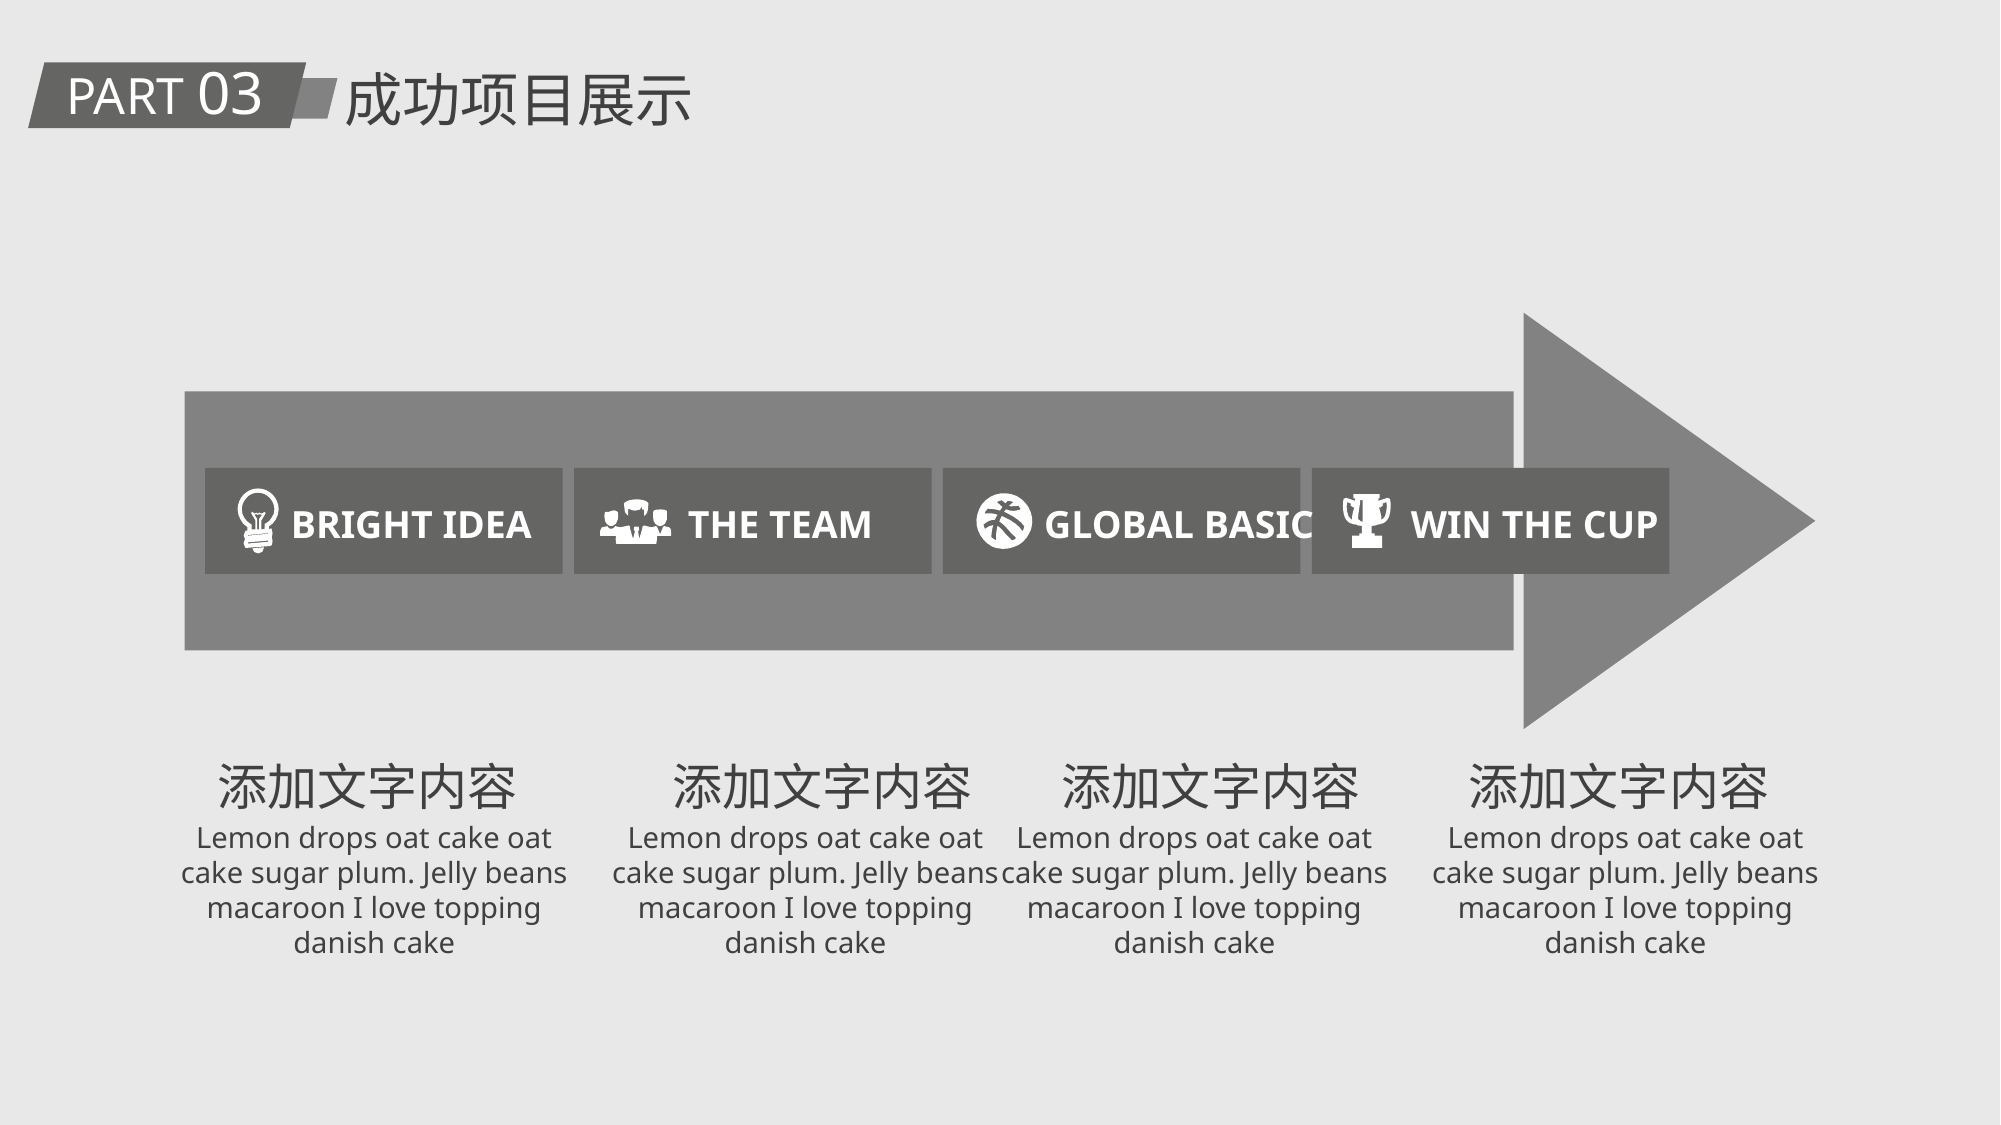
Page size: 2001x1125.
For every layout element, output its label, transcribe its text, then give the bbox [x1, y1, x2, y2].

text_box PART 03 [51, 48, 283, 134]
text_box [283, 61, 308, 130]
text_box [184, 312, 1816, 729]
text_box 成功项目展示 [329, 55, 902, 141]
text_box [294, 77, 329, 120]
text_box [26, 61, 51, 130]
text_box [178, 748, 1822, 967]
